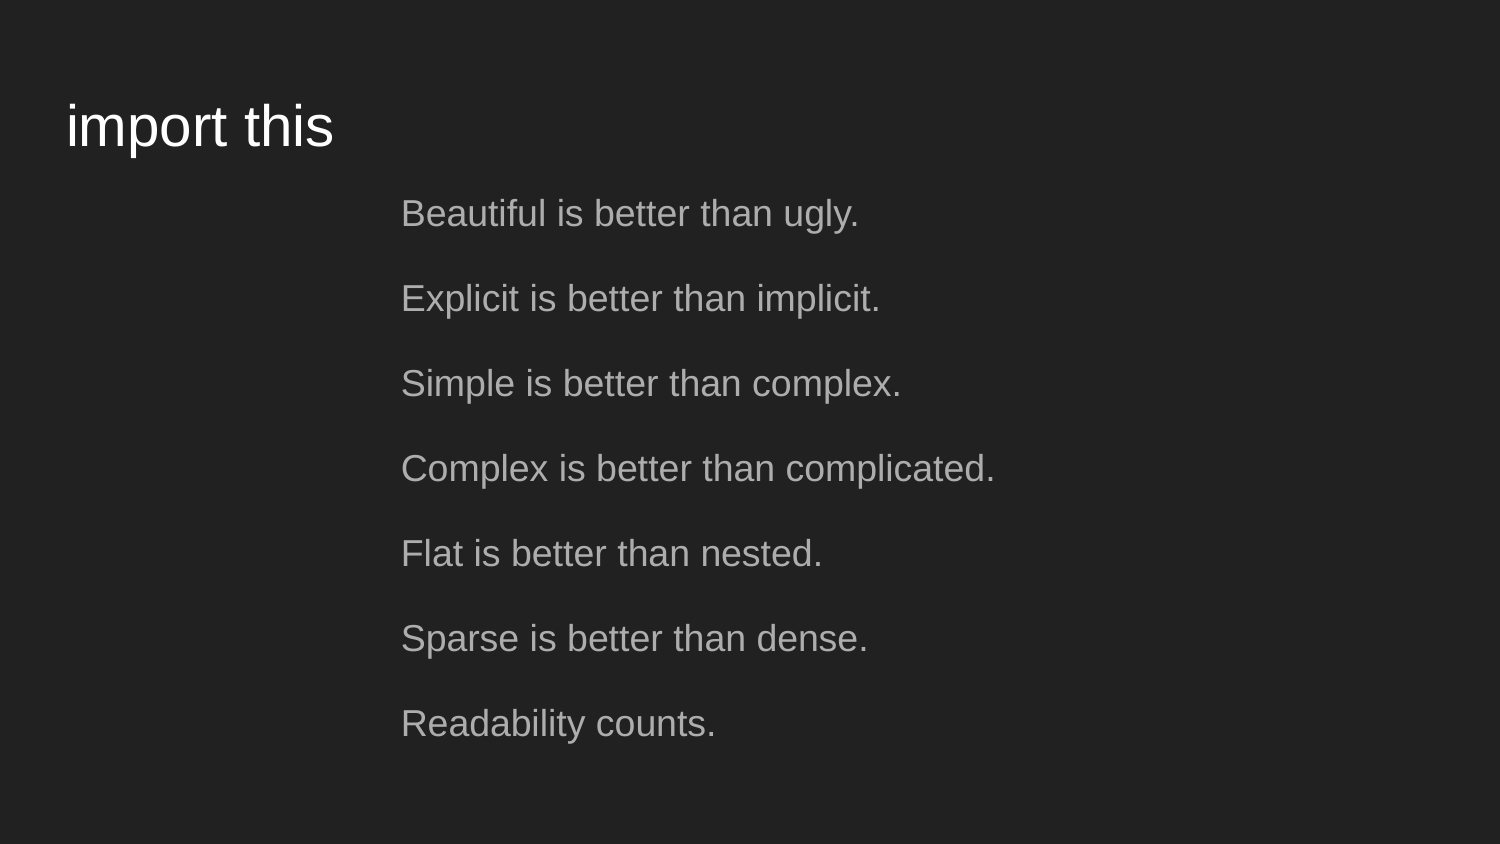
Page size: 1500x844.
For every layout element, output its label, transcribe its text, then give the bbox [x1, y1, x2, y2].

list Beautiful is better than ugly. Explicit is better than implicit. Simple is better than complex. Complex is better than complicated. Flat is better than nested. Sparse is better than dense. Readability counts. [385, 166, 1359, 721]
title import this [51, 72, 1449, 167]
